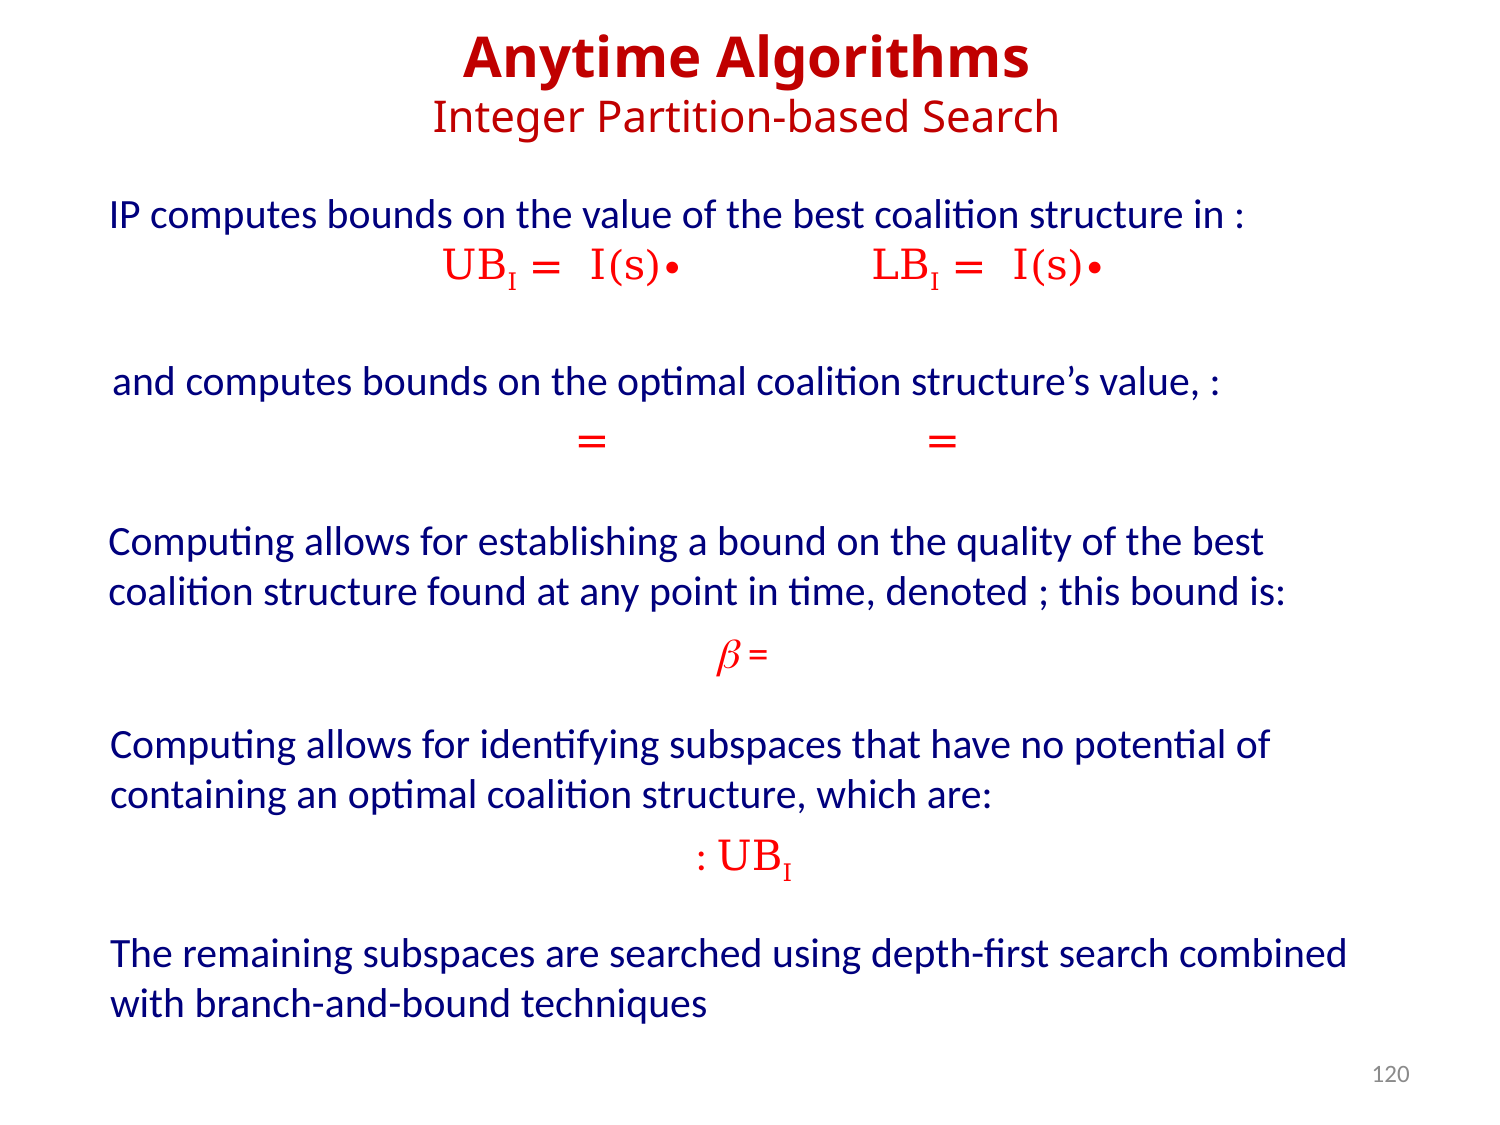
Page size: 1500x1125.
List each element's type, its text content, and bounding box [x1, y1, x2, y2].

slide_number 120 [1074, 1042, 1425, 1103]
text_box Anytime Algorithms Integer Partition-based Search [93, 14, 1401, 149]
